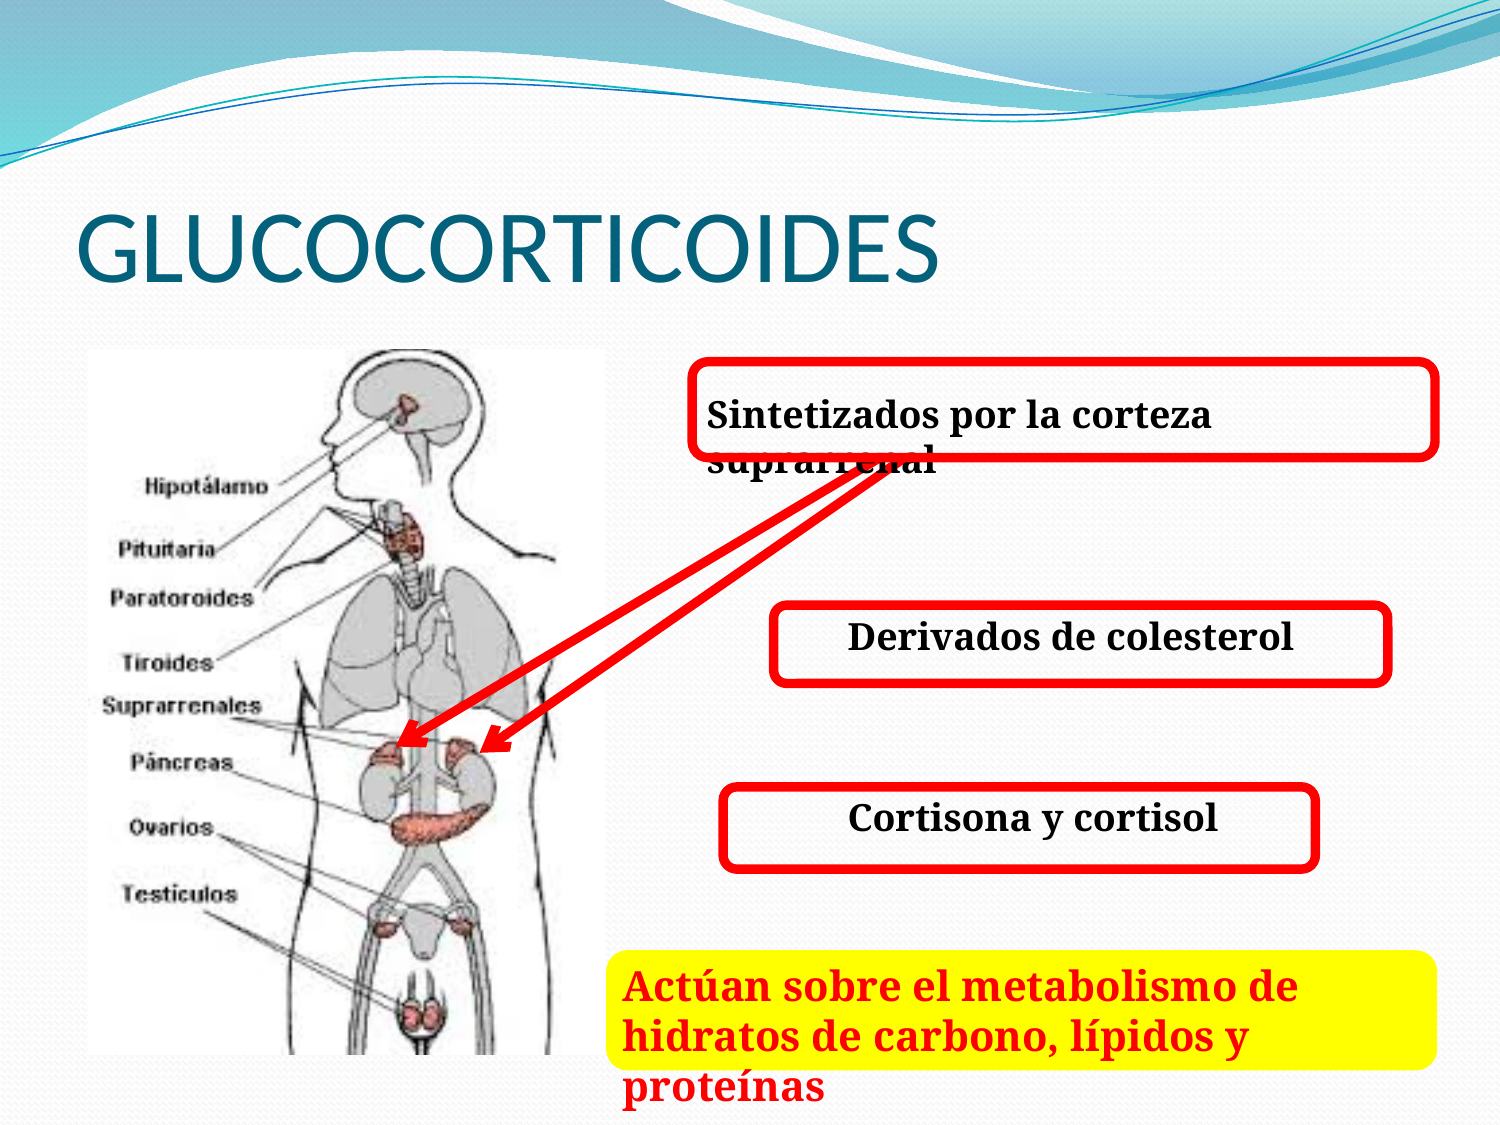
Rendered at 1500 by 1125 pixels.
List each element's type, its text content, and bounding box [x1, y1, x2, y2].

text_box [721, 784, 1318, 872]
text_box Actúan sobre el metabolismo de hidratos de carbono, lípidos y proteínas [608, 952, 1436, 1118]
text_box Sintetizados por la corteza suprarrenal [907, 452, 1435, 489]
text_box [479, 457, 906, 754]
text_box [906, 461, 910, 489]
title GLUCOCORTICOIDES [75, 115, 1425, 303]
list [88, 349, 605, 1055]
text_box Sobre Lípidos [472, 458, 479, 747]
text_box [911, 603, 1390, 686]
text_box [690, 359, 1438, 460]
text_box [395, 457, 479, 747]
text_box [388, 458, 605, 765]
